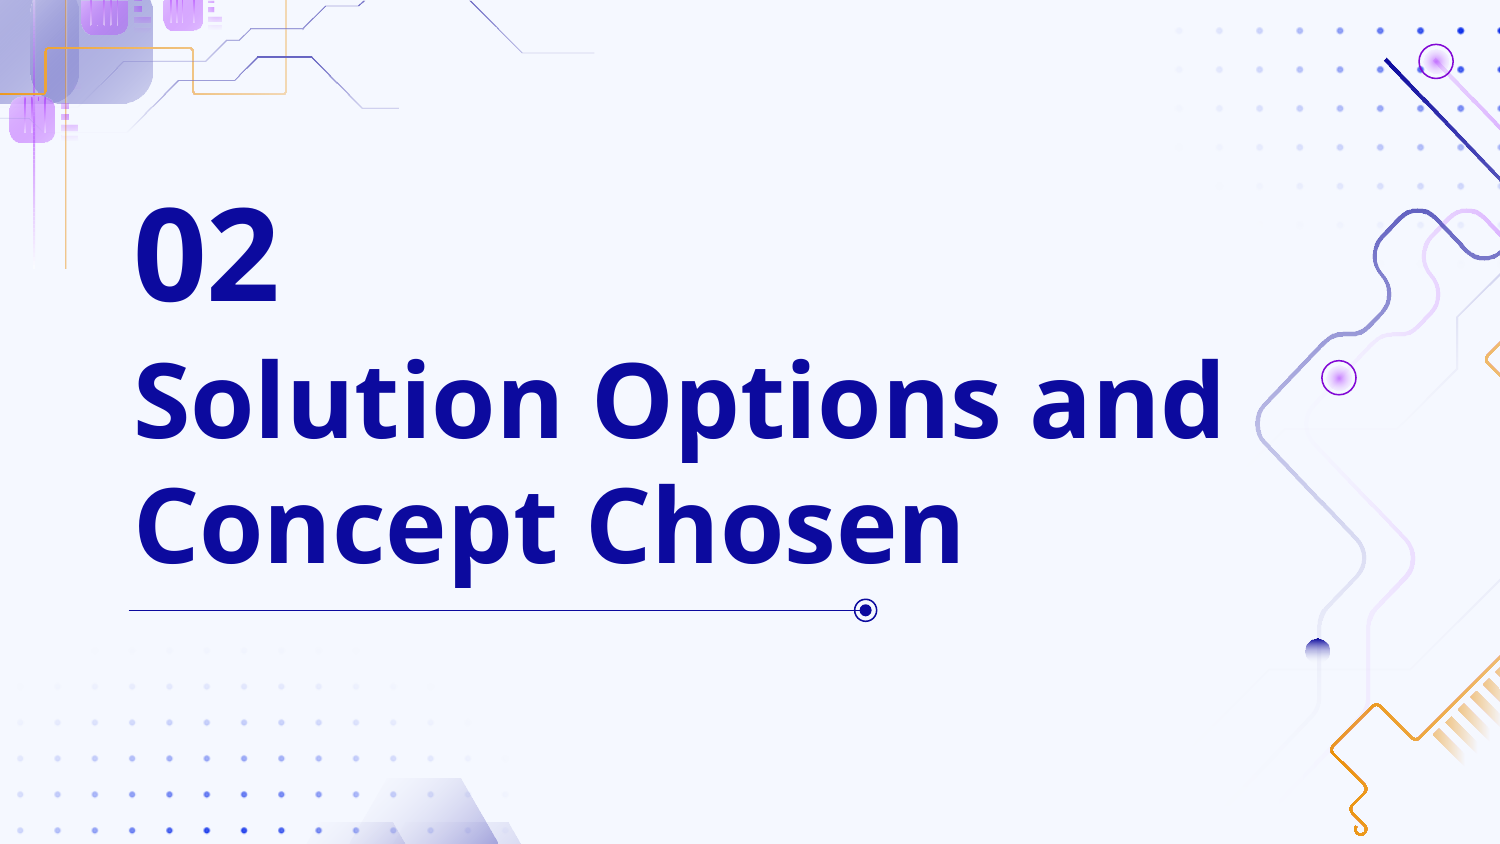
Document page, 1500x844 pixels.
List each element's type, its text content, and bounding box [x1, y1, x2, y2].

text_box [0, 598, 561, 844]
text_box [128, 599, 877, 622]
title Solution Options and Concept Chosen [118, 390, 1141, 529]
title 02 [118, 168, 398, 332]
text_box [1146, 0, 1500, 837]
